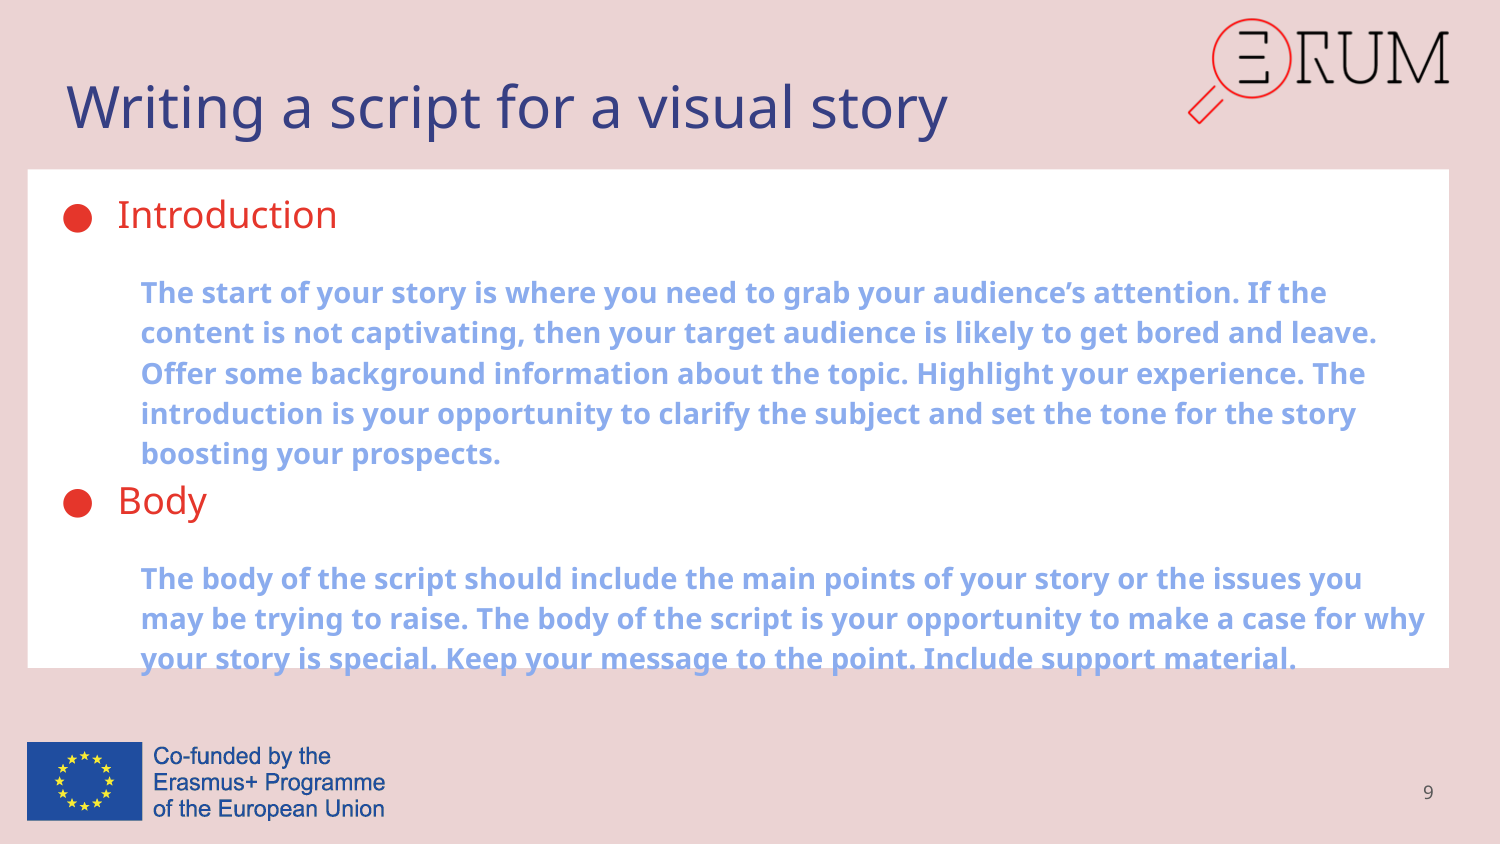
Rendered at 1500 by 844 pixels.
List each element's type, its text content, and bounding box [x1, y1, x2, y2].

picture [27, 742, 385, 821]
title Writing a script for a visual story [51, 55, 1168, 150]
list Introduction The start of your story is where you need to grab your audience’s attention. If the content is not captivating, then your target audience is likely to get bored and leave. Offer some background information about the topic. Highlight your experience. The introduction is your opportunity to clarify the subject and set the tone for the story boosting your prospects. Body The body of the script should include the main points of your story or the issues you may be trying to raise. The body of the script is your opportunity to make a case for why your story is special. Keep your message to the point. Include support material. [27, 169, 1449, 668]
slide_number 9 [1358, 761, 1449, 826]
picture [1136, 0, 1500, 137]
